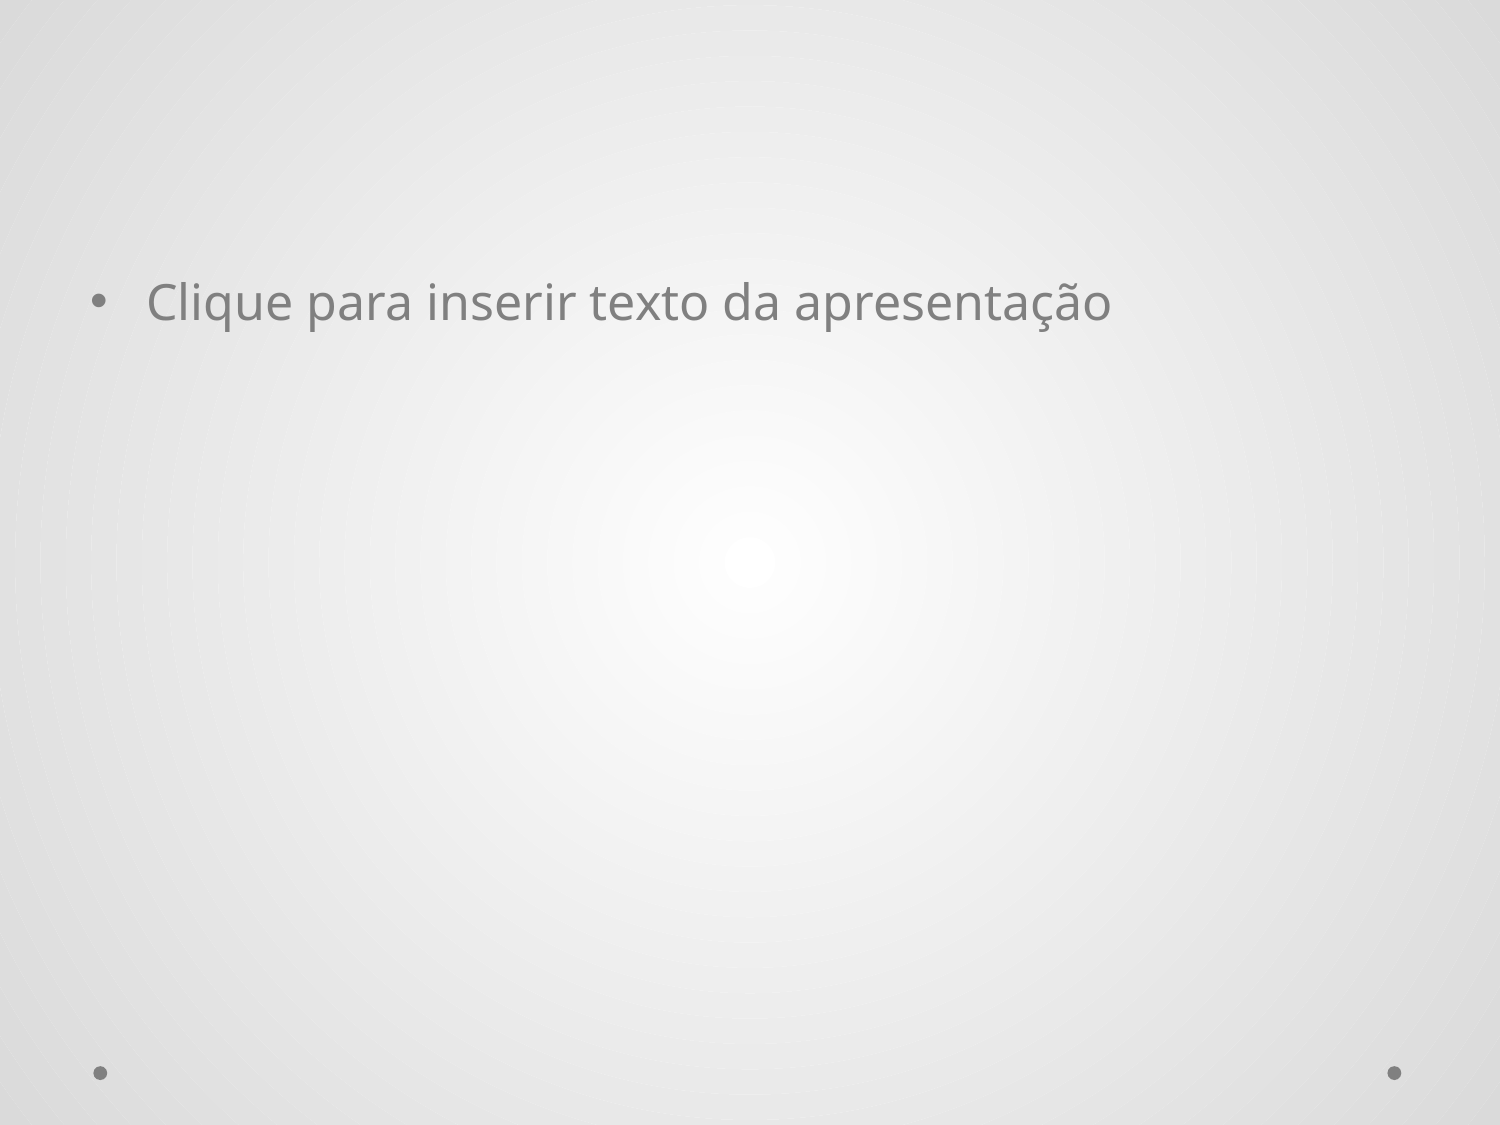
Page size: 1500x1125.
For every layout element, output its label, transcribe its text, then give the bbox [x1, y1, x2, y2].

list Clique para inserir texto da apresentação [75, 262, 1425, 1005]
